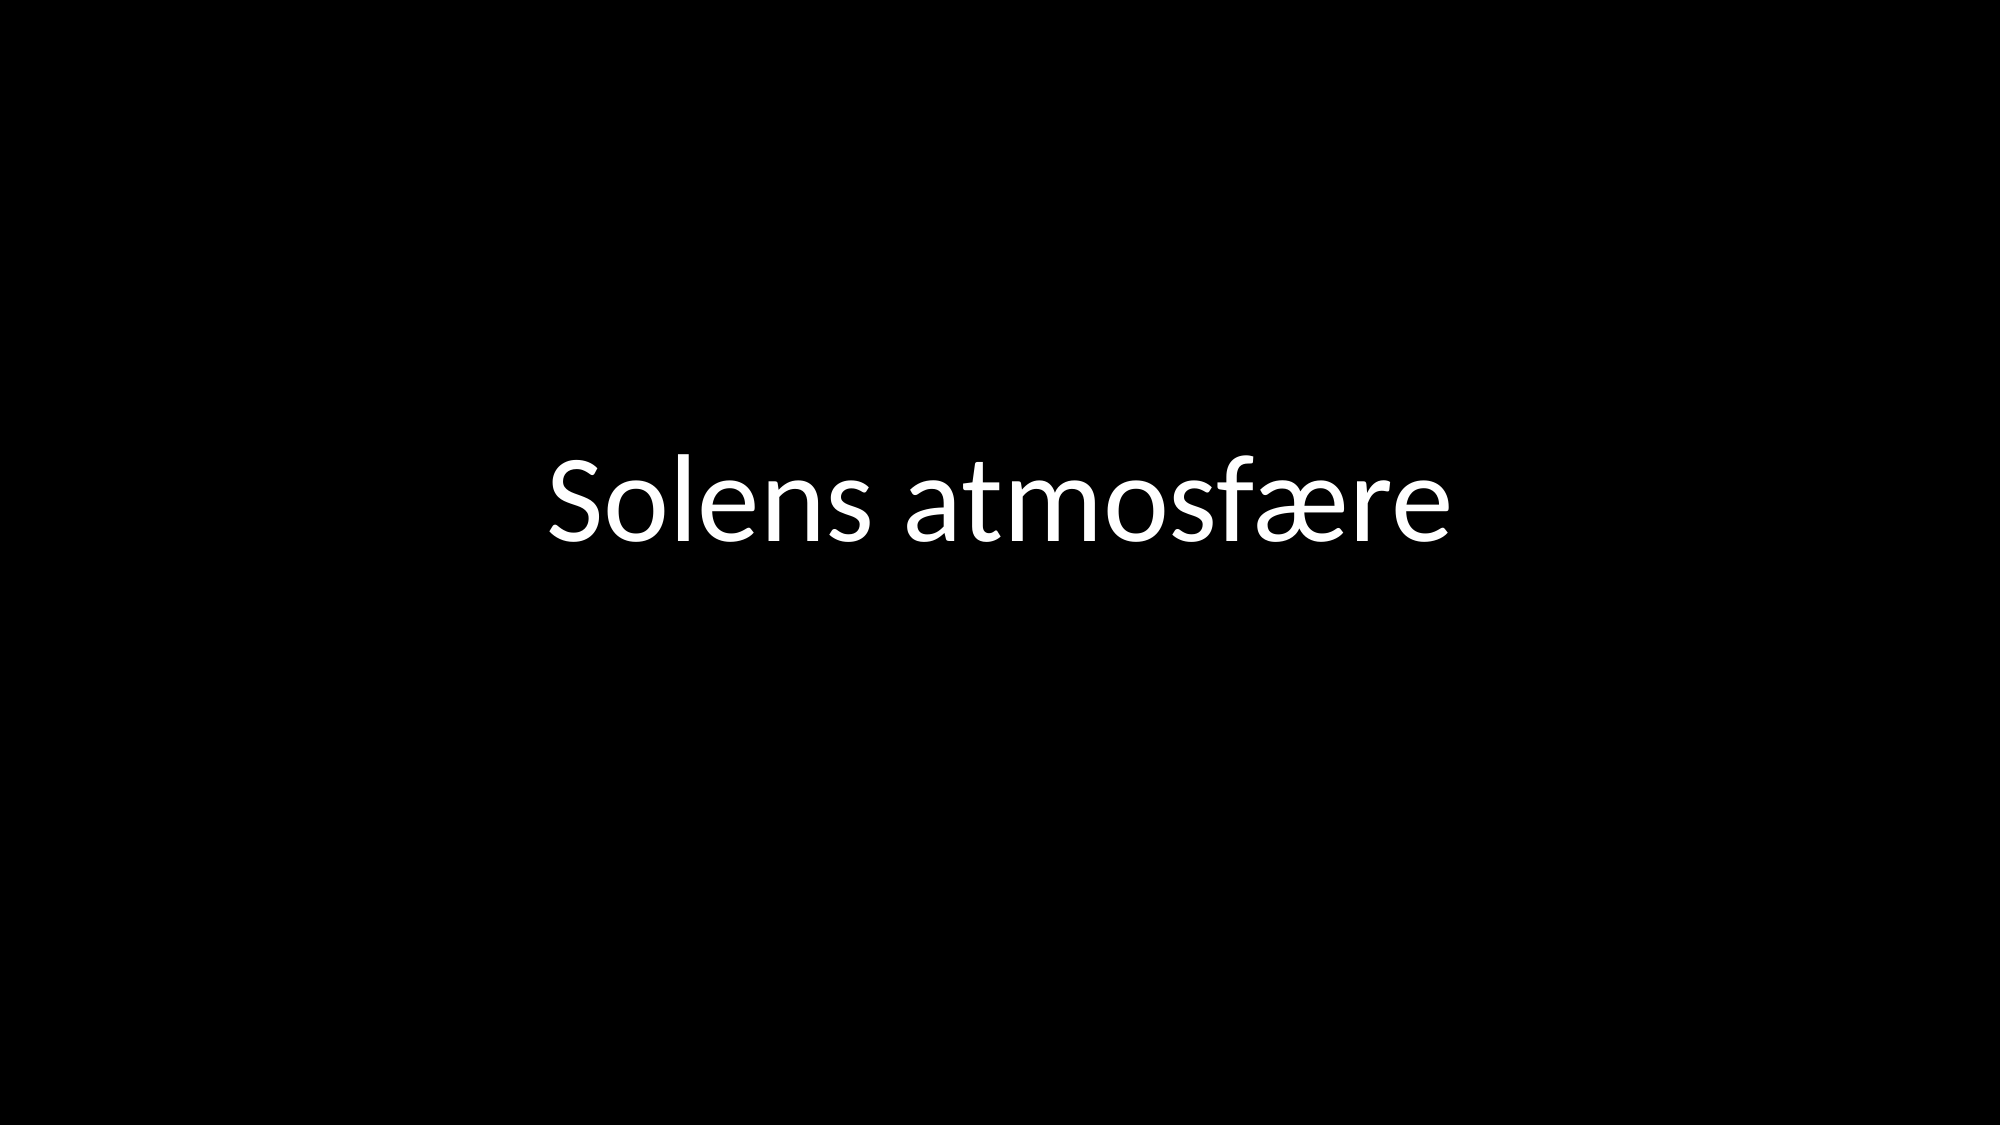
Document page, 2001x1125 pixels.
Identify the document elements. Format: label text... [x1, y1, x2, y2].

title Solens atmosfære [249, 184, 1750, 576]
